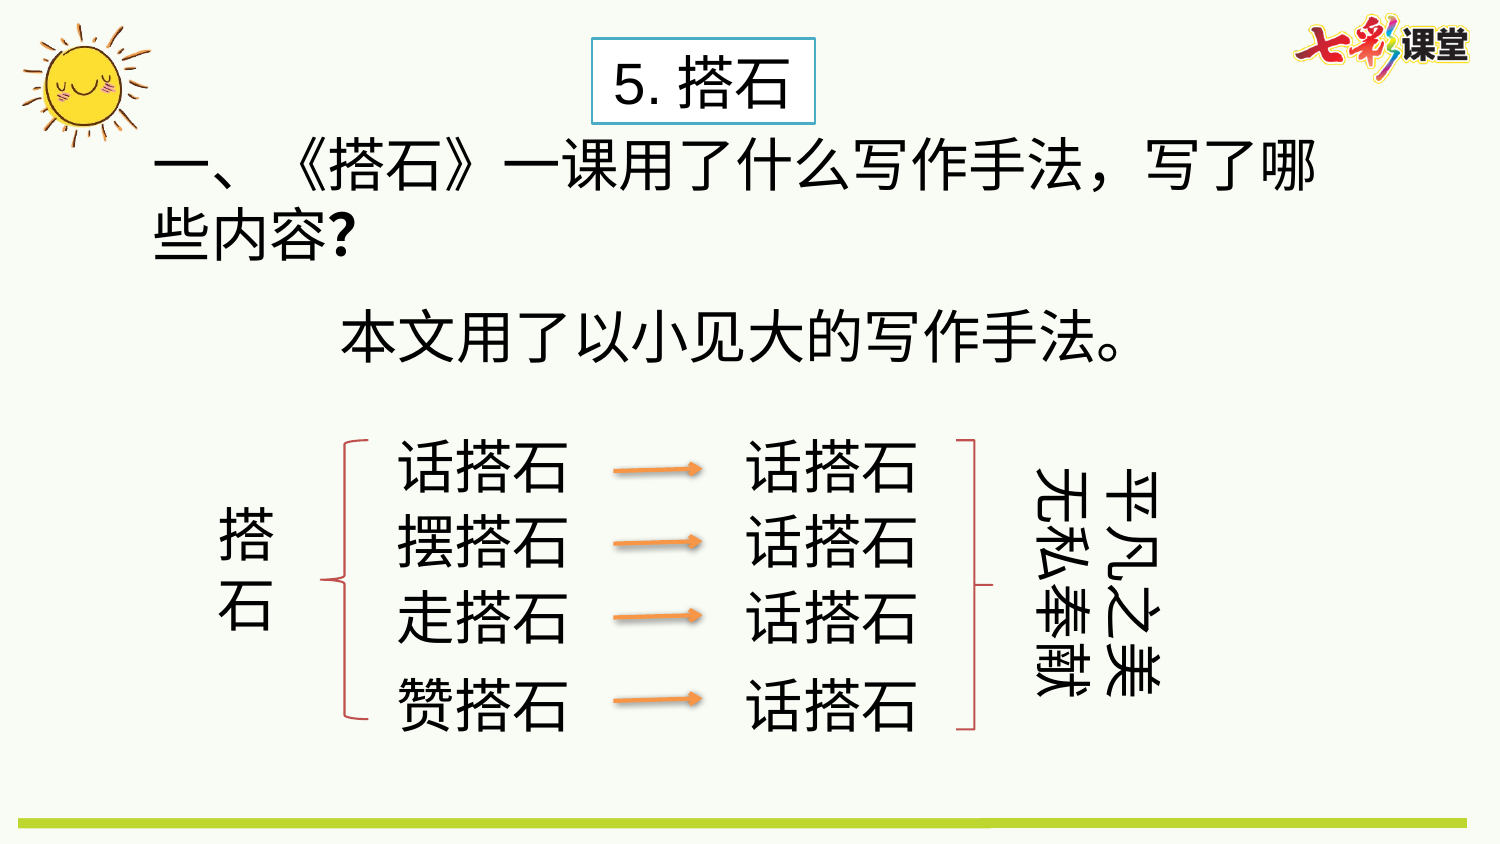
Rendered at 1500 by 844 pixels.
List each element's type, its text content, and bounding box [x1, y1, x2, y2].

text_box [612, 468, 703, 472]
text_box 话搭石 [381, 422, 608, 498]
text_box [612, 614, 703, 619]
text_box [956, 439, 994, 731]
picture [18, 771, 1467, 844]
text_box 话搭石 [730, 422, 956, 498]
text_box 话搭石 [730, 573, 956, 659]
picture [0, 0, 173, 172]
text_box 搭石 [203, 491, 292, 646]
text_box 5.搭石 [591, 37, 816, 125]
text_box 话搭石 [730, 662, 956, 747]
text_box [612, 697, 703, 702]
text_box 一、《搭石》一课用了什么写作手法，写了哪些内容？ [137, 120, 1388, 276]
text_box 本文用了以小见大的写作手法。 [324, 292, 1345, 378]
text_box 走搭石 [381, 583, 608, 659]
text_box 摆搭石 [381, 498, 608, 583]
picture [1291, 9, 1472, 87]
text_box 话搭石 [730, 498, 956, 573]
text_box 赞搭石 [381, 662, 608, 747]
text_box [612, 540, 703, 545]
text_box 平凡之美 无私奉献 [1004, 451, 1247, 781]
text_box [319, 439, 369, 721]
